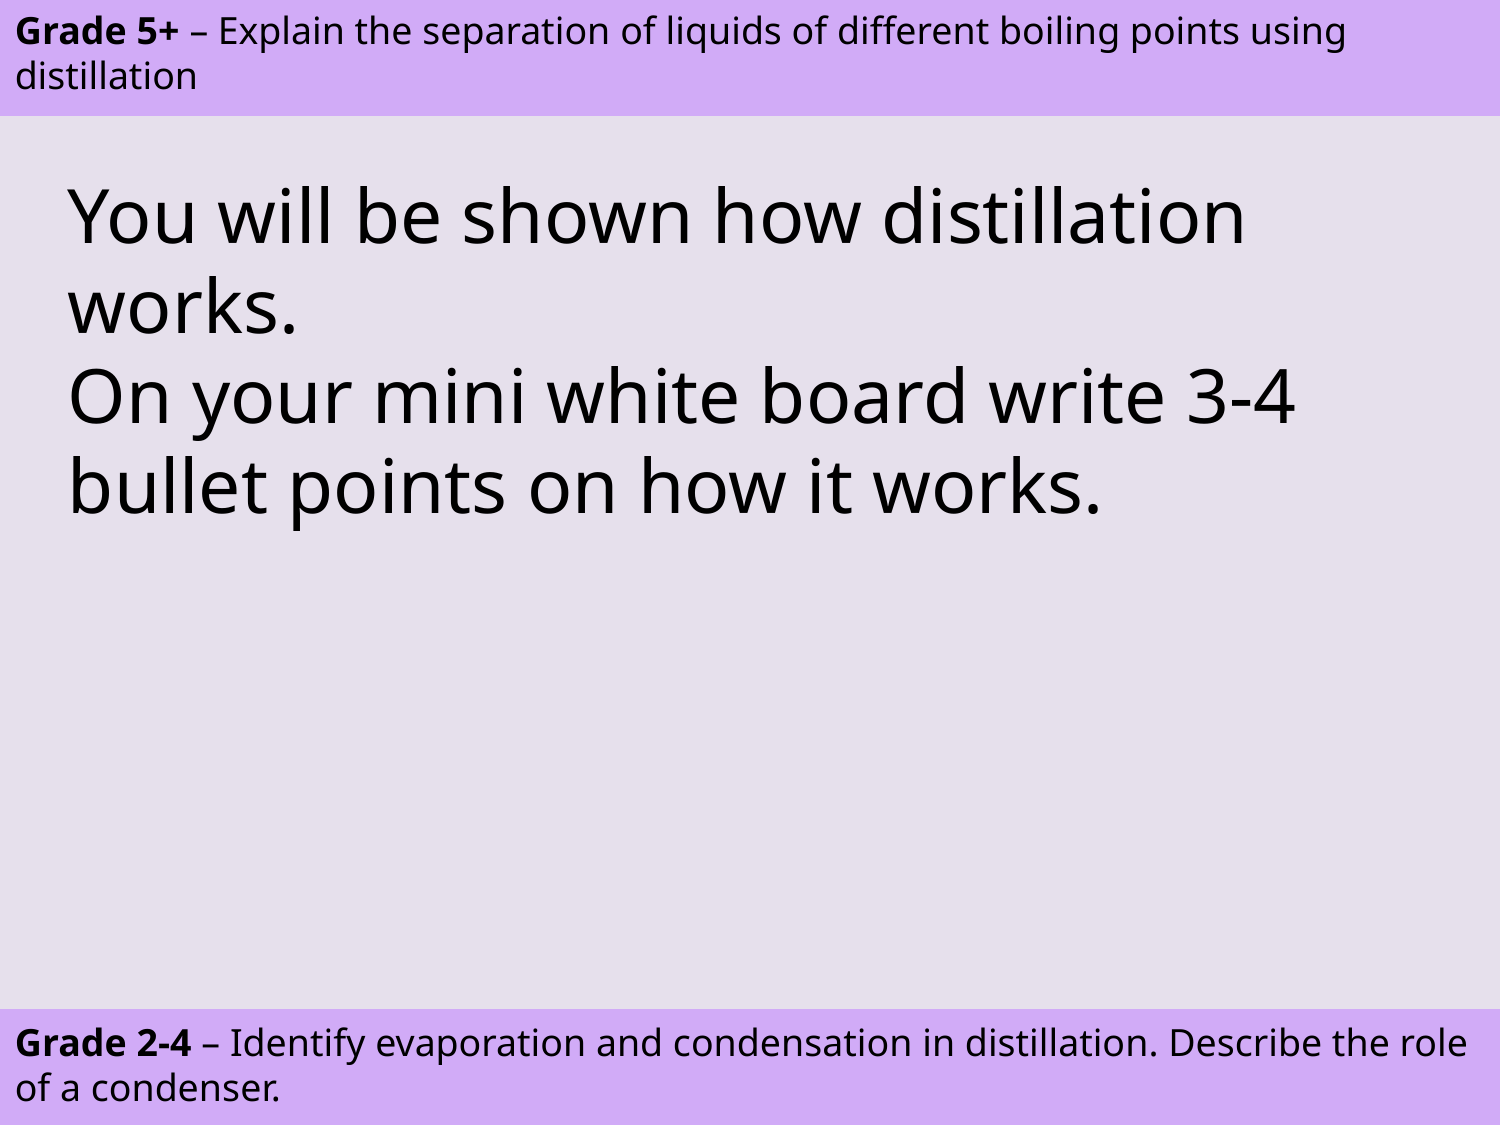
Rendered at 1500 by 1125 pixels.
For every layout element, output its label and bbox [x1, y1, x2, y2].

text_box [0, 0, 1500, 1125]
